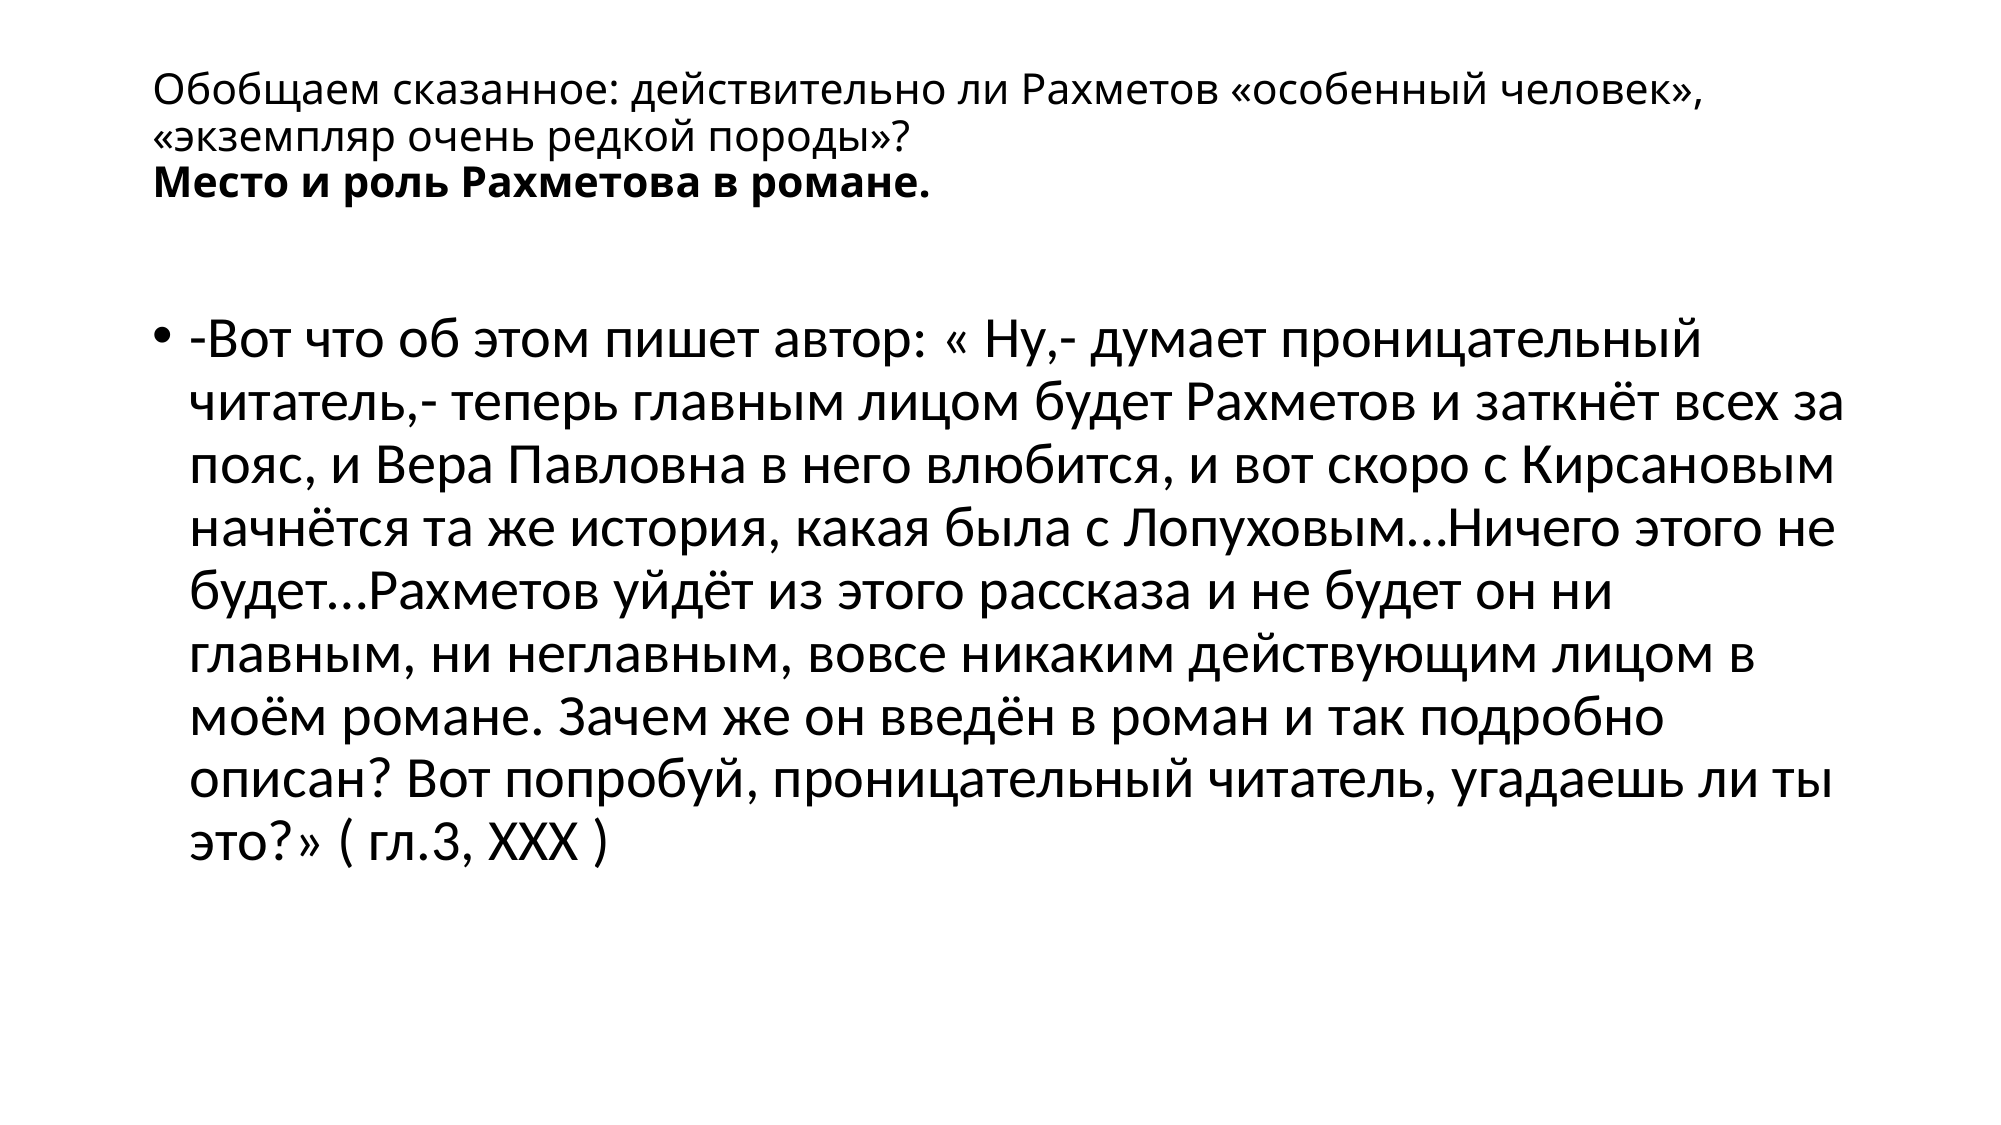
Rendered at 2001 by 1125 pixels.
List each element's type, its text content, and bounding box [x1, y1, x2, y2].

title Обобщаем сказанное: действительно ли Рахметов «особенный человек», «экземпляр очень редкой породы»? Место и роль Рахметова в романе. [137, 59, 1863, 278]
list -Вот что об этом пишет автор: « Ну,- думает проницательный читатель,- теперь главным лицом будет Рахметов и заткнёт всех за пояс, и Вера Павловна в него влюбится, и вот скоро с Кирсановым начнётся та же история, какая была с Лопуховым…Ничего этого не будет…Рахметов уйдёт из этого рассказа и не будет он ни главным, ни неглавным, вовсе никаким действующим лицом в моём романе. Зачем же он введён в роман и так подробно описан? Вот попробуй, проницательный читатель, угадаешь ли ты это?» ( гл.3, XXX ) [137, 299, 1863, 1014]
